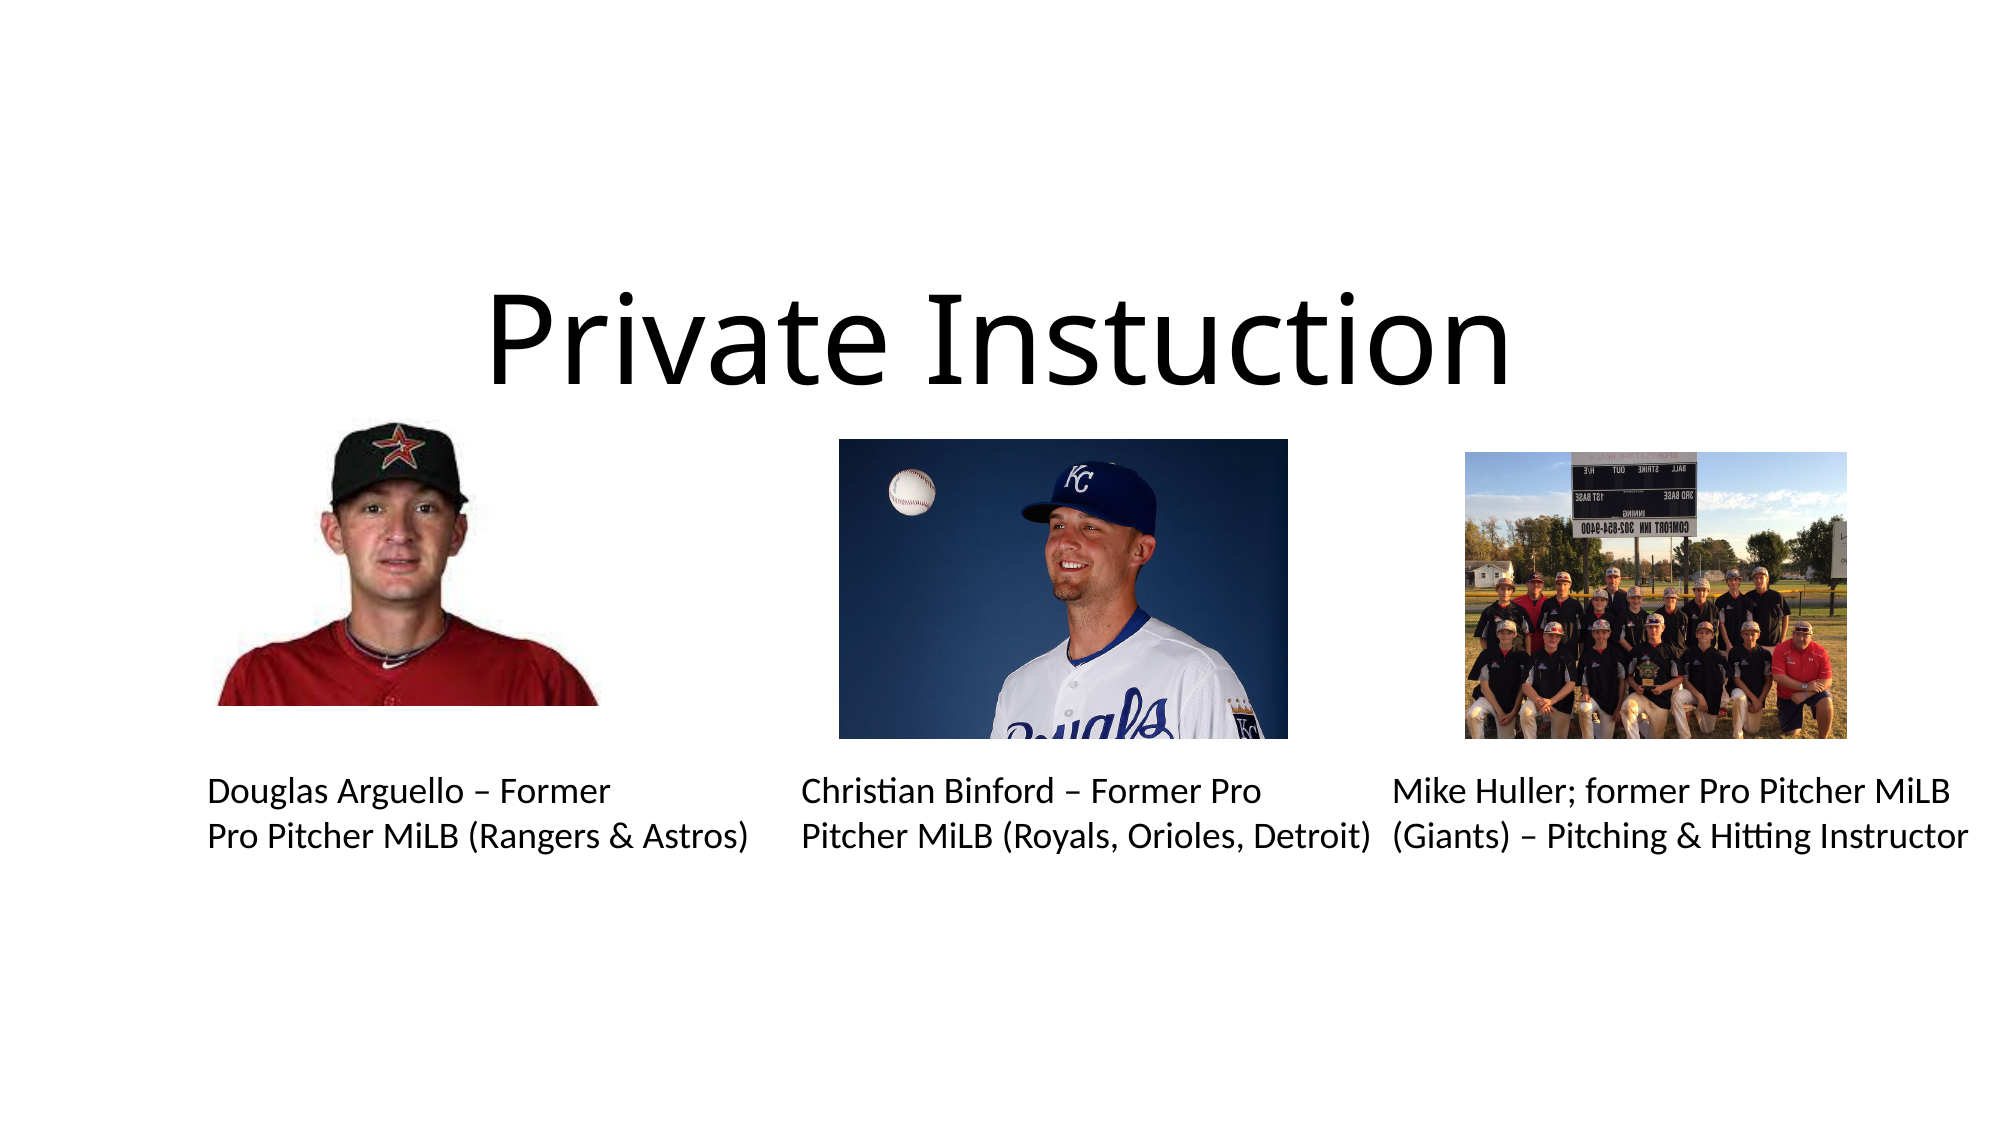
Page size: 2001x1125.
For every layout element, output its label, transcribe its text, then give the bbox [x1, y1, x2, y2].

text_box Christian Binford – Former Pro Pitcher MiLB (Royals, Orioles, Detroit) [786, 758, 1377, 864]
picture [189, 406, 601, 706]
picture [1465, 452, 1847, 739]
title Private Instuction [249, 27, 1750, 420]
picture [839, 439, 1288, 739]
text_box Douglas Arguello – Former Pro Pitcher MiLB (Rangers & Astros) [192, 758, 765, 864]
text_box Mike Huller; former Pro Pitcher MiLB (Giants) – Pitching & Hitting Instructor [1377, 758, 1985, 864]
